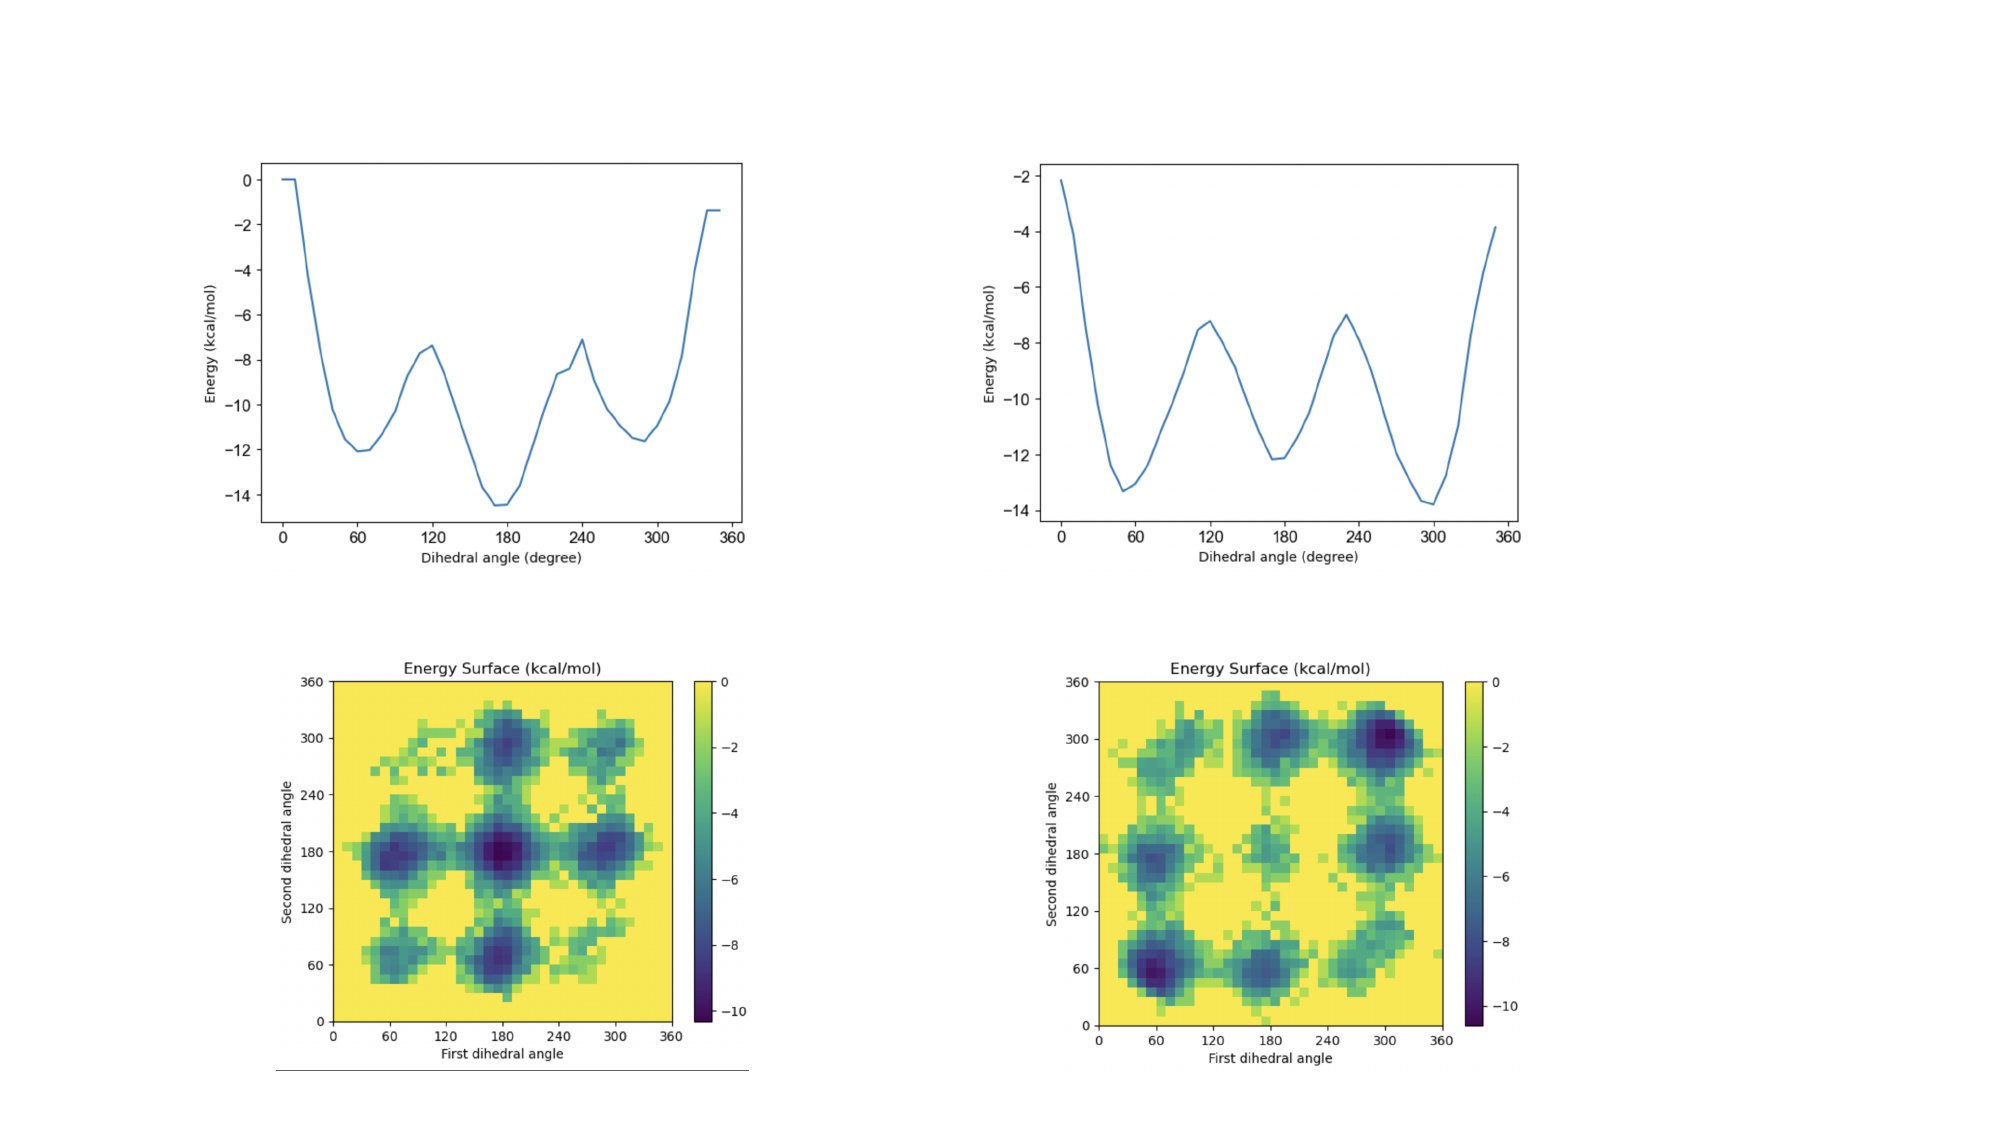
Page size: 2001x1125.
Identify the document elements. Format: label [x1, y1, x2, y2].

picture [275, 656, 749, 1071]
picture [1039, 656, 1526, 1071]
picture [197, 157, 749, 572]
picture [976, 157, 1526, 572]
